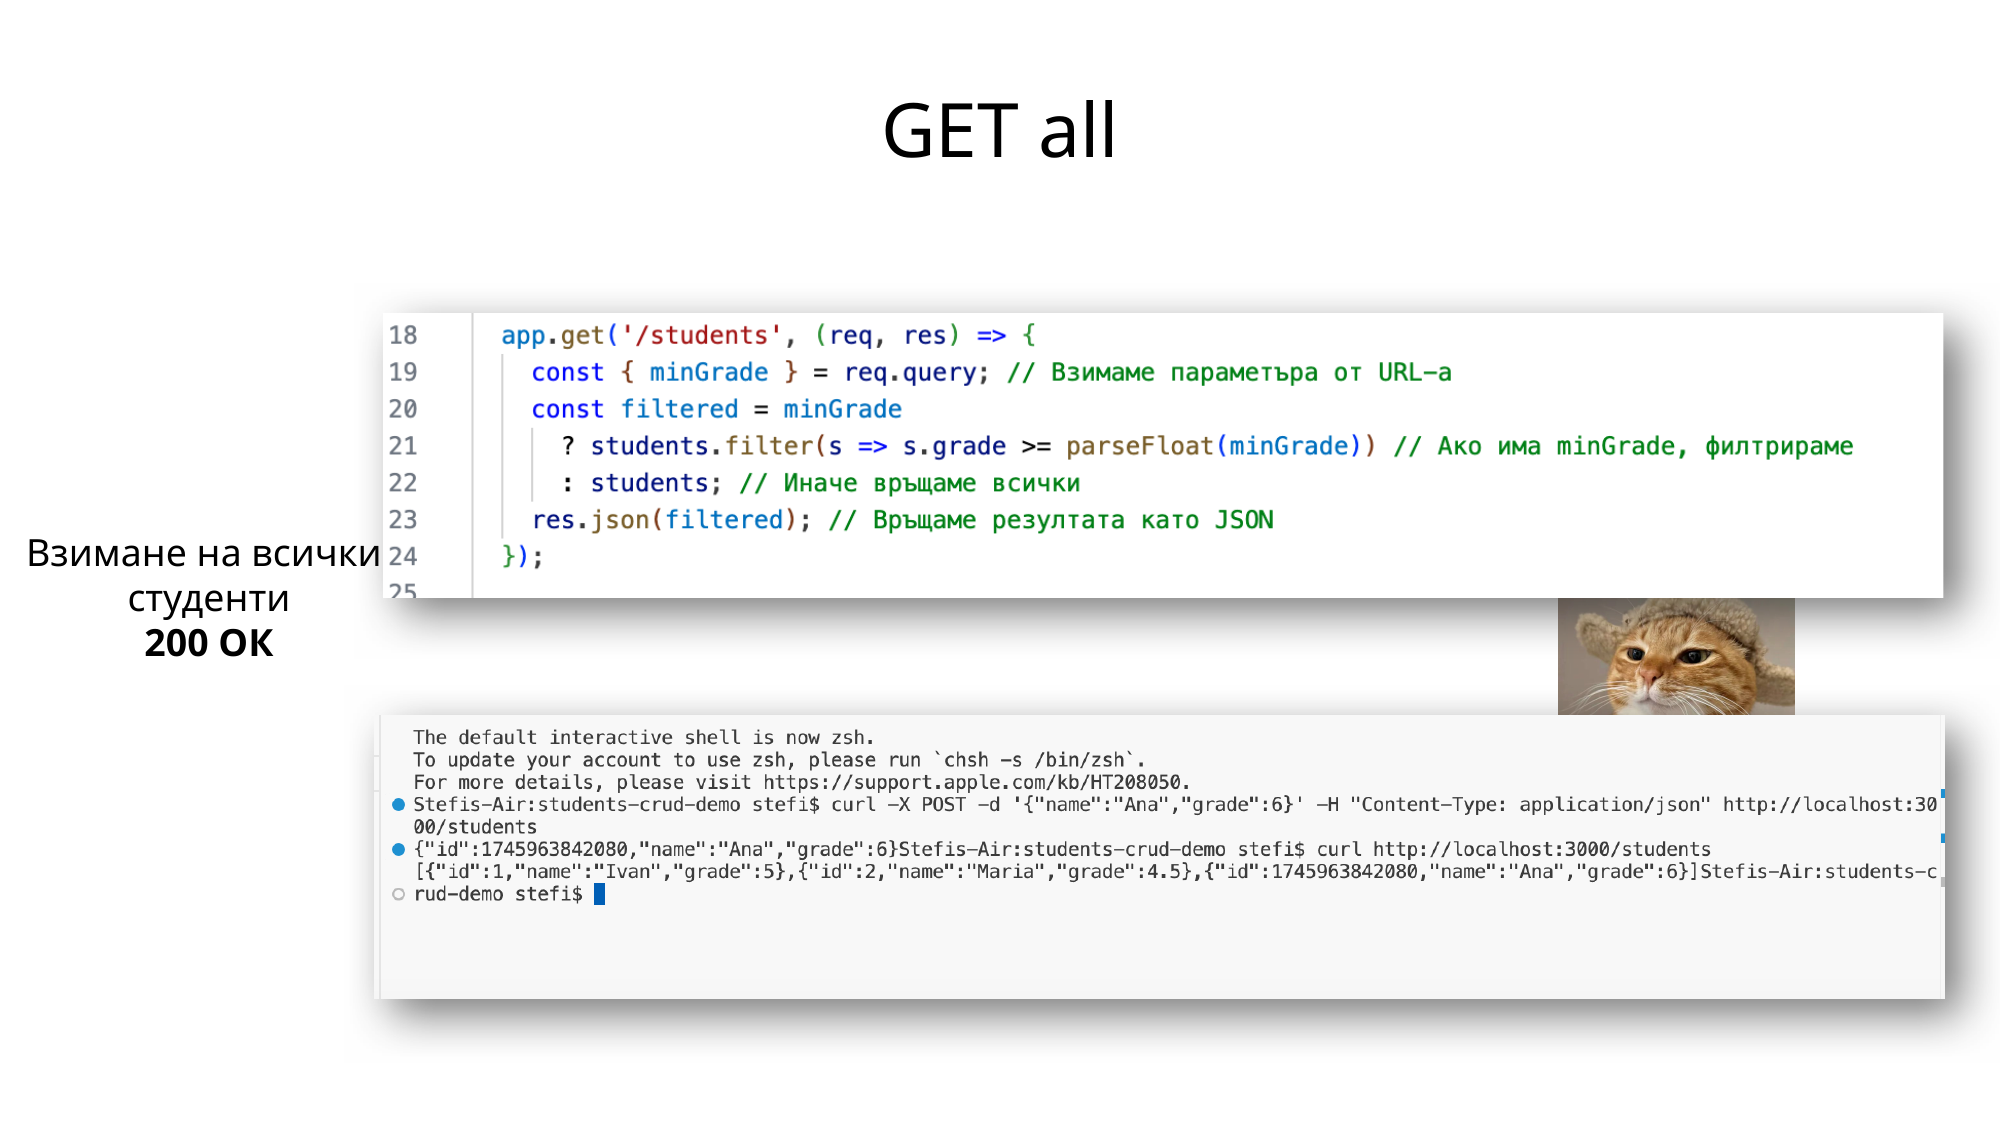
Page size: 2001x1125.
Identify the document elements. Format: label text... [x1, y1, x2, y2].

text_box Взимане на всички студенти 200 ОК [11, 521, 407, 672]
picture [367, 313, 1945, 999]
title GET all [135, 47, 1865, 182]
